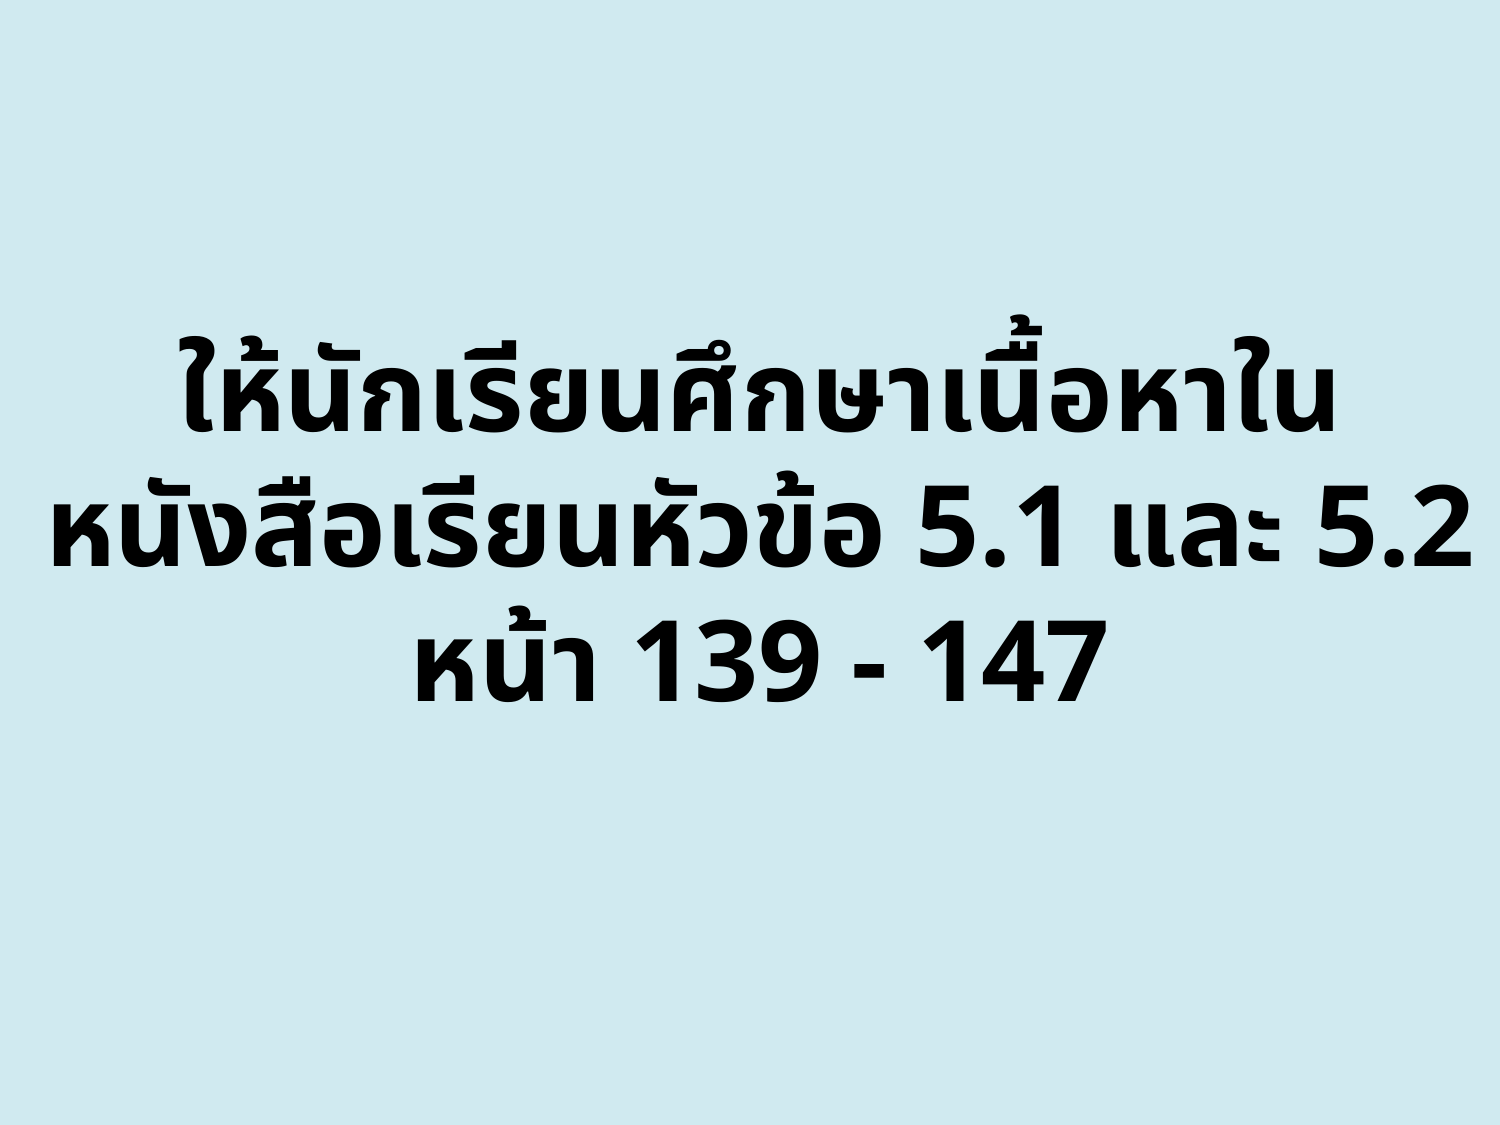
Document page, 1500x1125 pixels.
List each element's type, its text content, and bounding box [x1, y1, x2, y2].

title ให้นักเรียนศึกษาเนื้อหาในหนังสือเรียนหัวข้อ 5.1 และ 5.2 หน้า 139 - 147 [24, 290, 1496, 752]
